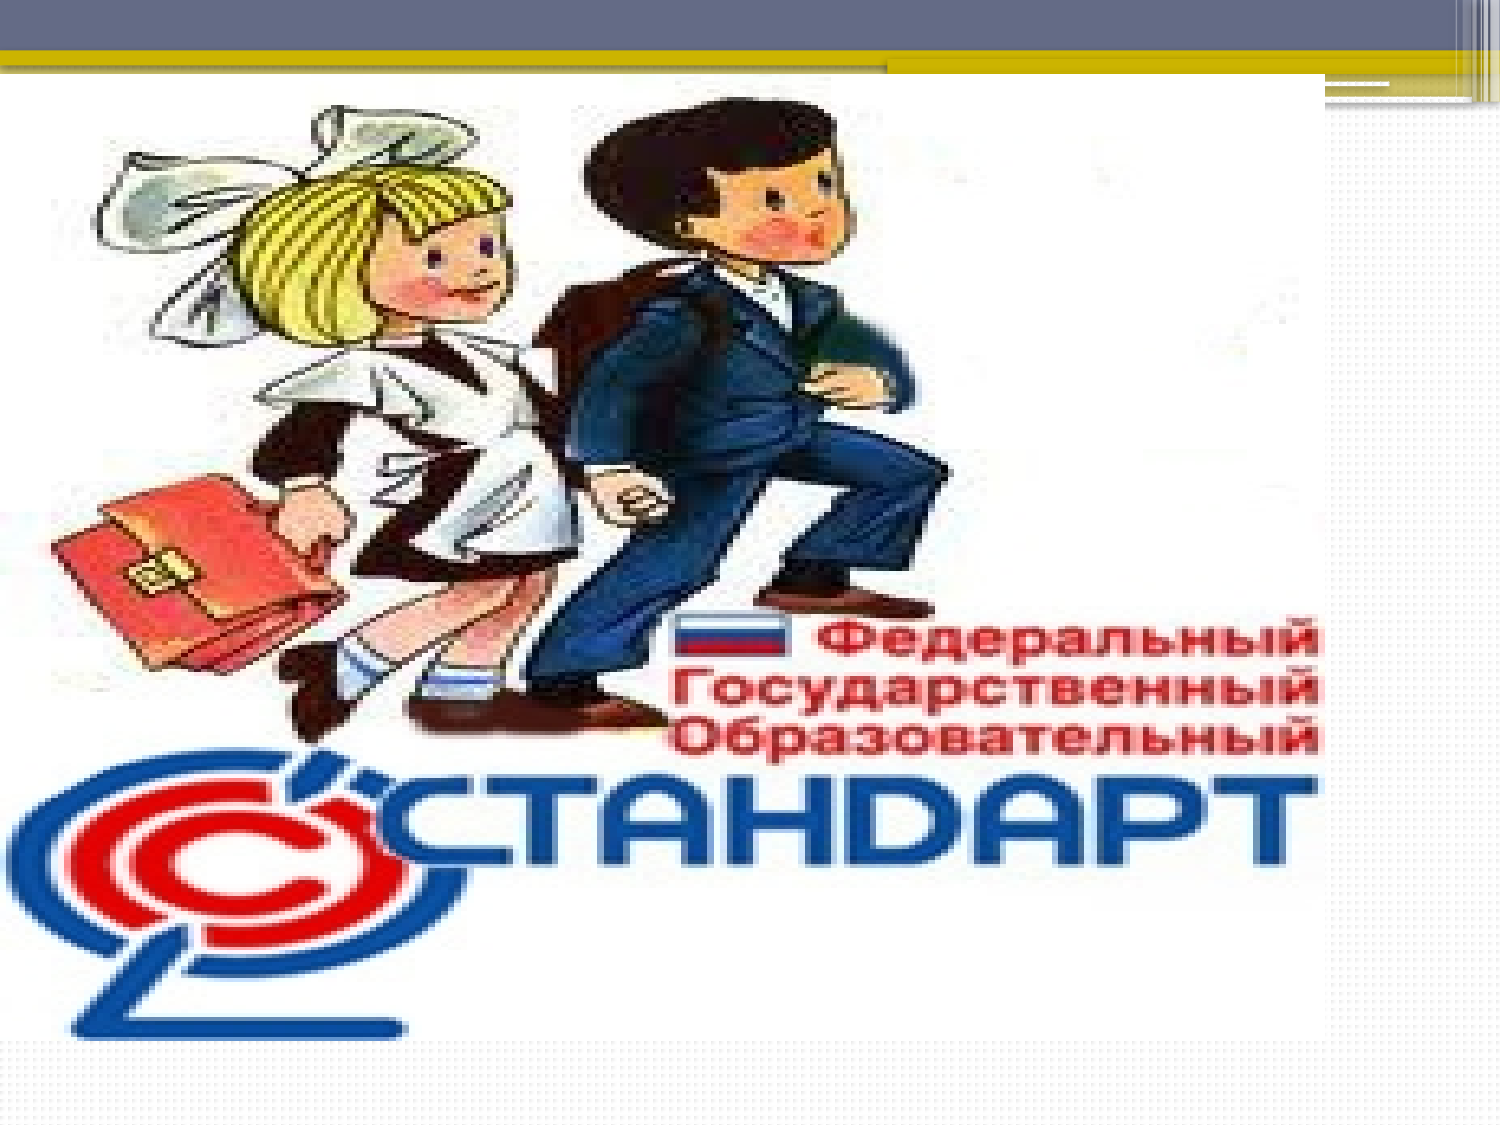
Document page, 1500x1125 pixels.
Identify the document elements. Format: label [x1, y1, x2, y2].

list [0, 74, 1326, 1042]
